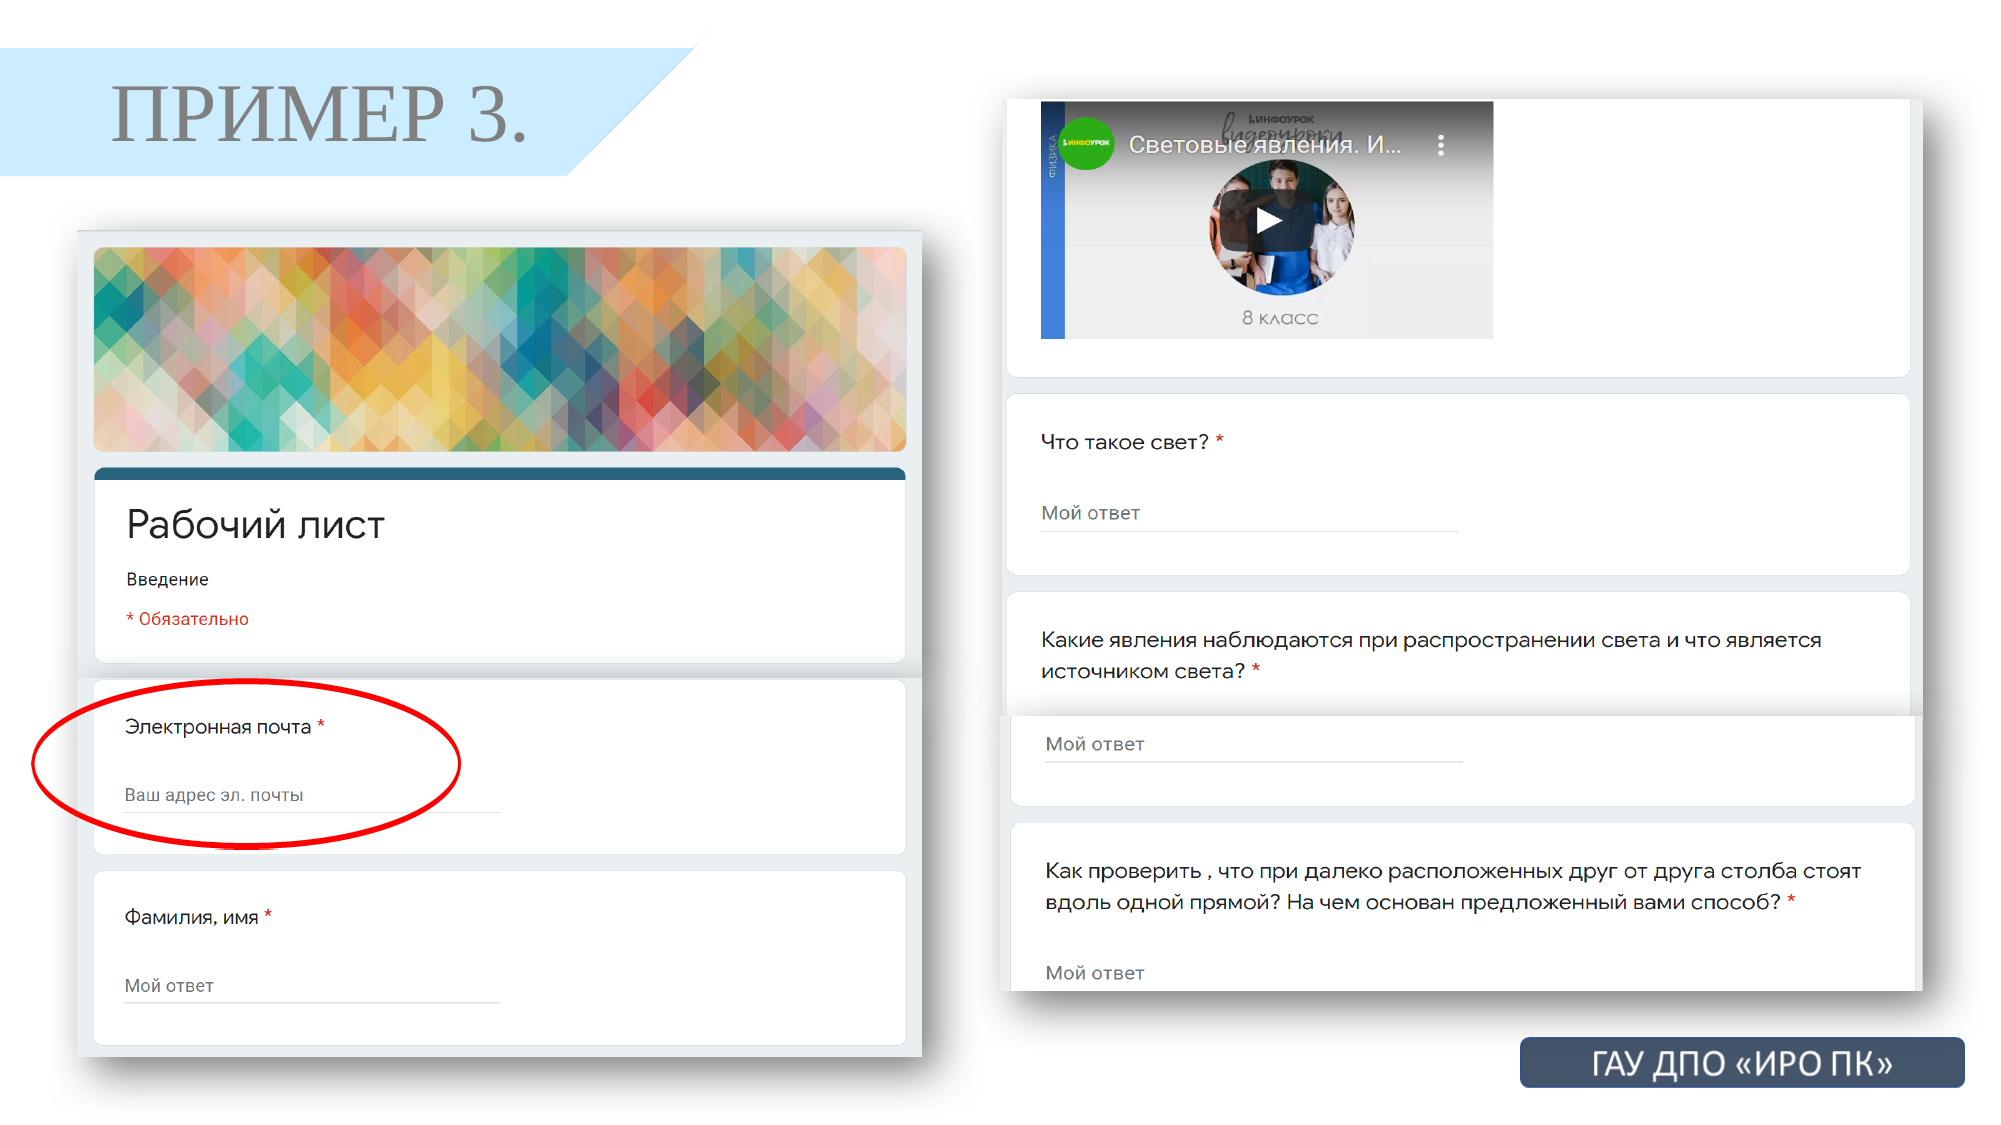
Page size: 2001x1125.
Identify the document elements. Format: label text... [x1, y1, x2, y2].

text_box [77, 230, 922, 1057]
title ПРИМЕР 3. [0, 48, 565, 177]
picture [565, 23, 719, 177]
picture [1520, 1027, 1965, 1109]
picture [31, 678, 461, 850]
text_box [999, 99, 1923, 991]
